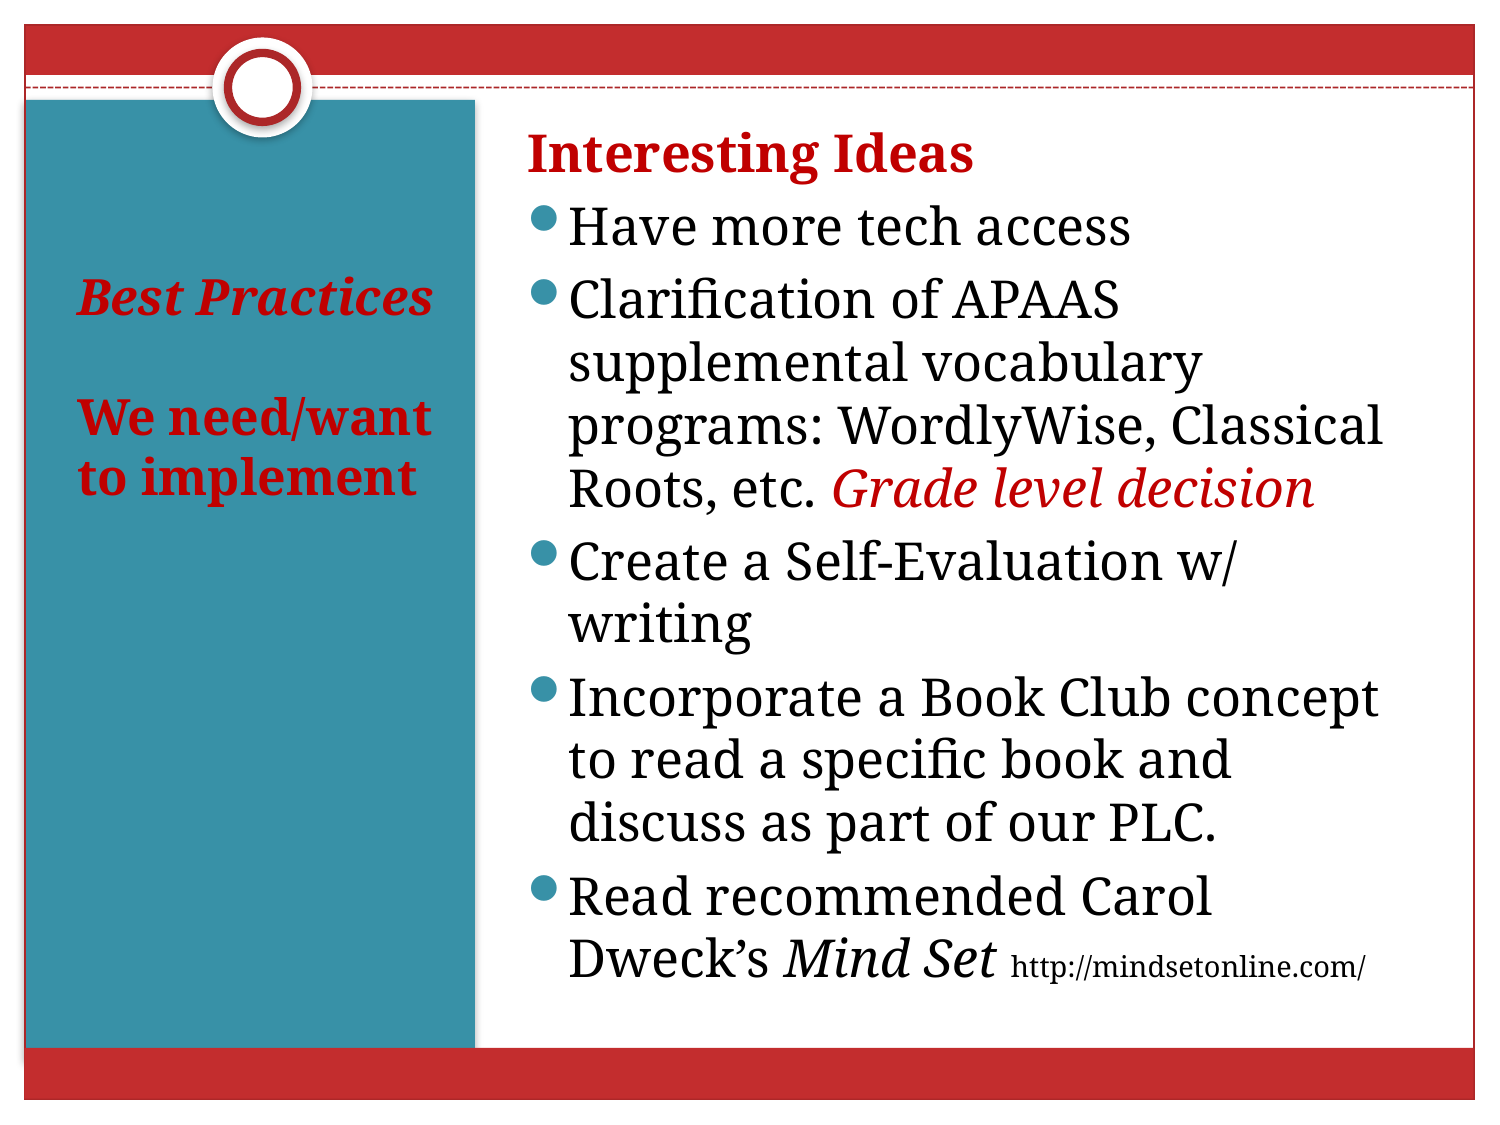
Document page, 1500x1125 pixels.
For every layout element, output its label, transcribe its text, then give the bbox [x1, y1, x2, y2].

title Best Practices We need/want to implement [62, 162, 450, 513]
list Interesting Ideas Have more tech access Clarification of APAAS supplemental vocabulary programs: WordlyWise, Classical Roots, etc. Grade level decision Create a Self-Evaluation w/ writing Incorporate a Book Club concept to read a specific book and discuss as part of our PLC. Read recommended Carol Dweck’s Mind Set http://mindsetonline.com/ [512, 112, 1438, 1000]
